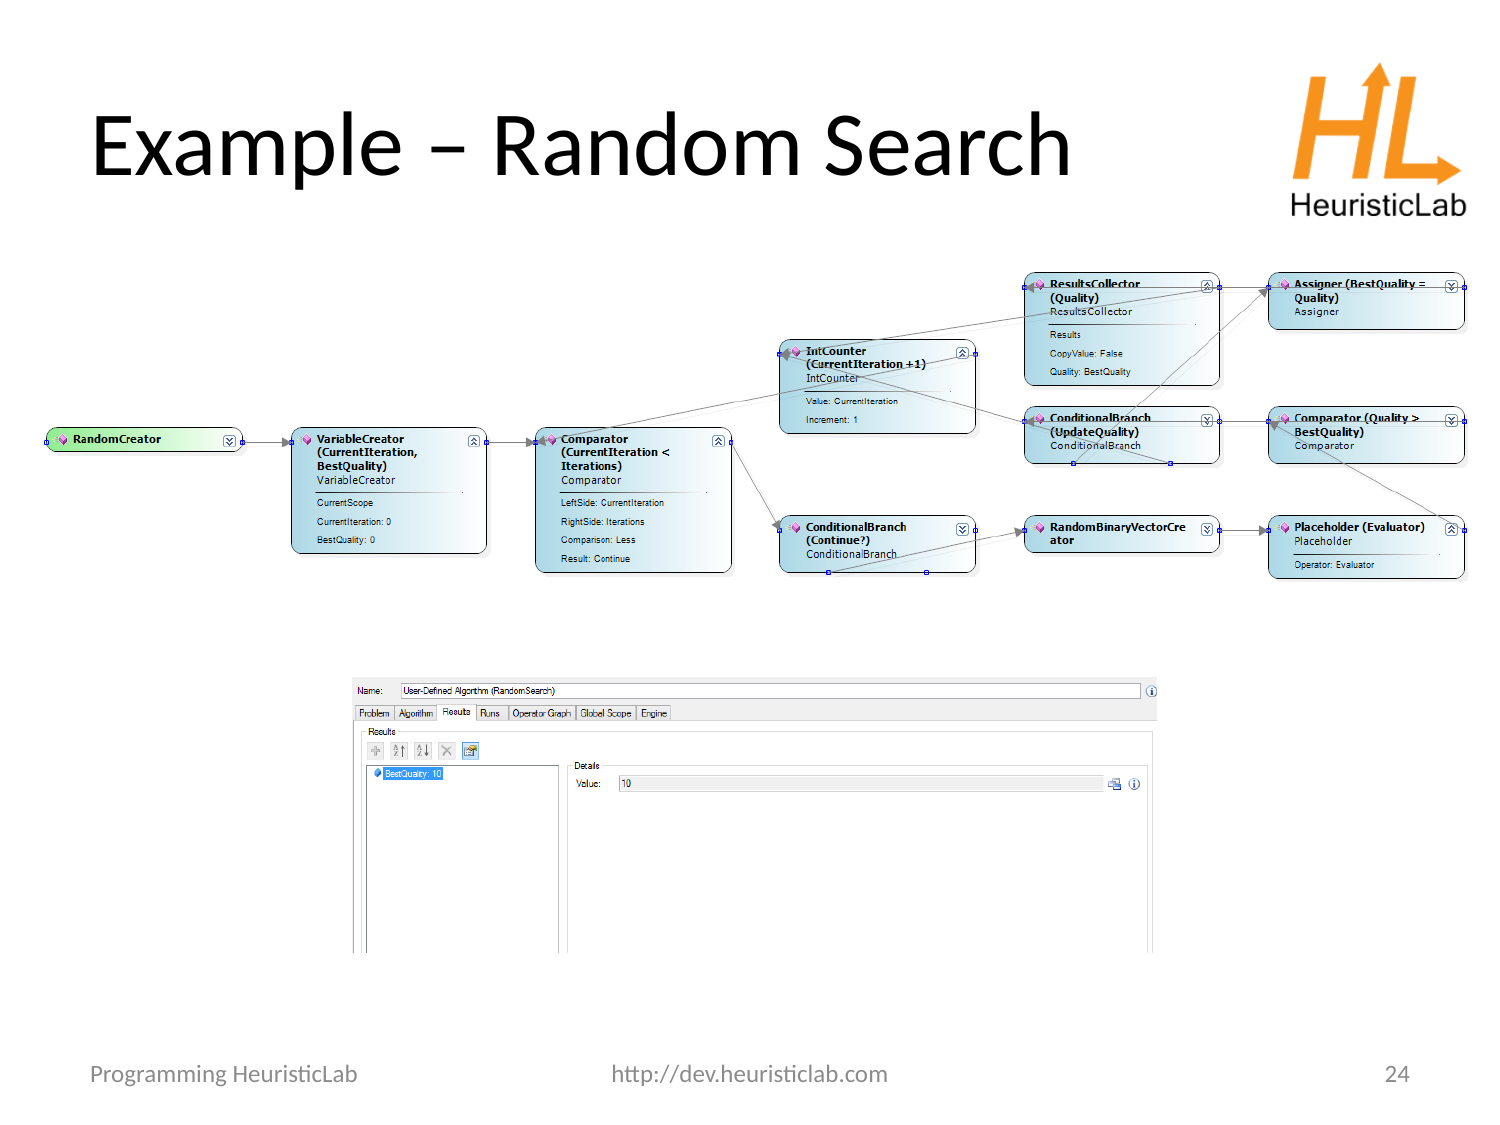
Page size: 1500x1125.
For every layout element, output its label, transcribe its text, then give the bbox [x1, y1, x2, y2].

slide_number 24 [1074, 1042, 1425, 1103]
slide_number Programming HeuristicLab [75, 1042, 425, 1103]
title Example – Random Search [75, 45, 1282, 233]
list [40, 266, 1468, 582]
picture [351, 677, 1158, 953]
picture [1281, 27, 1474, 244]
footer http://dev.heuristiclab.com [512, 1042, 988, 1103]
